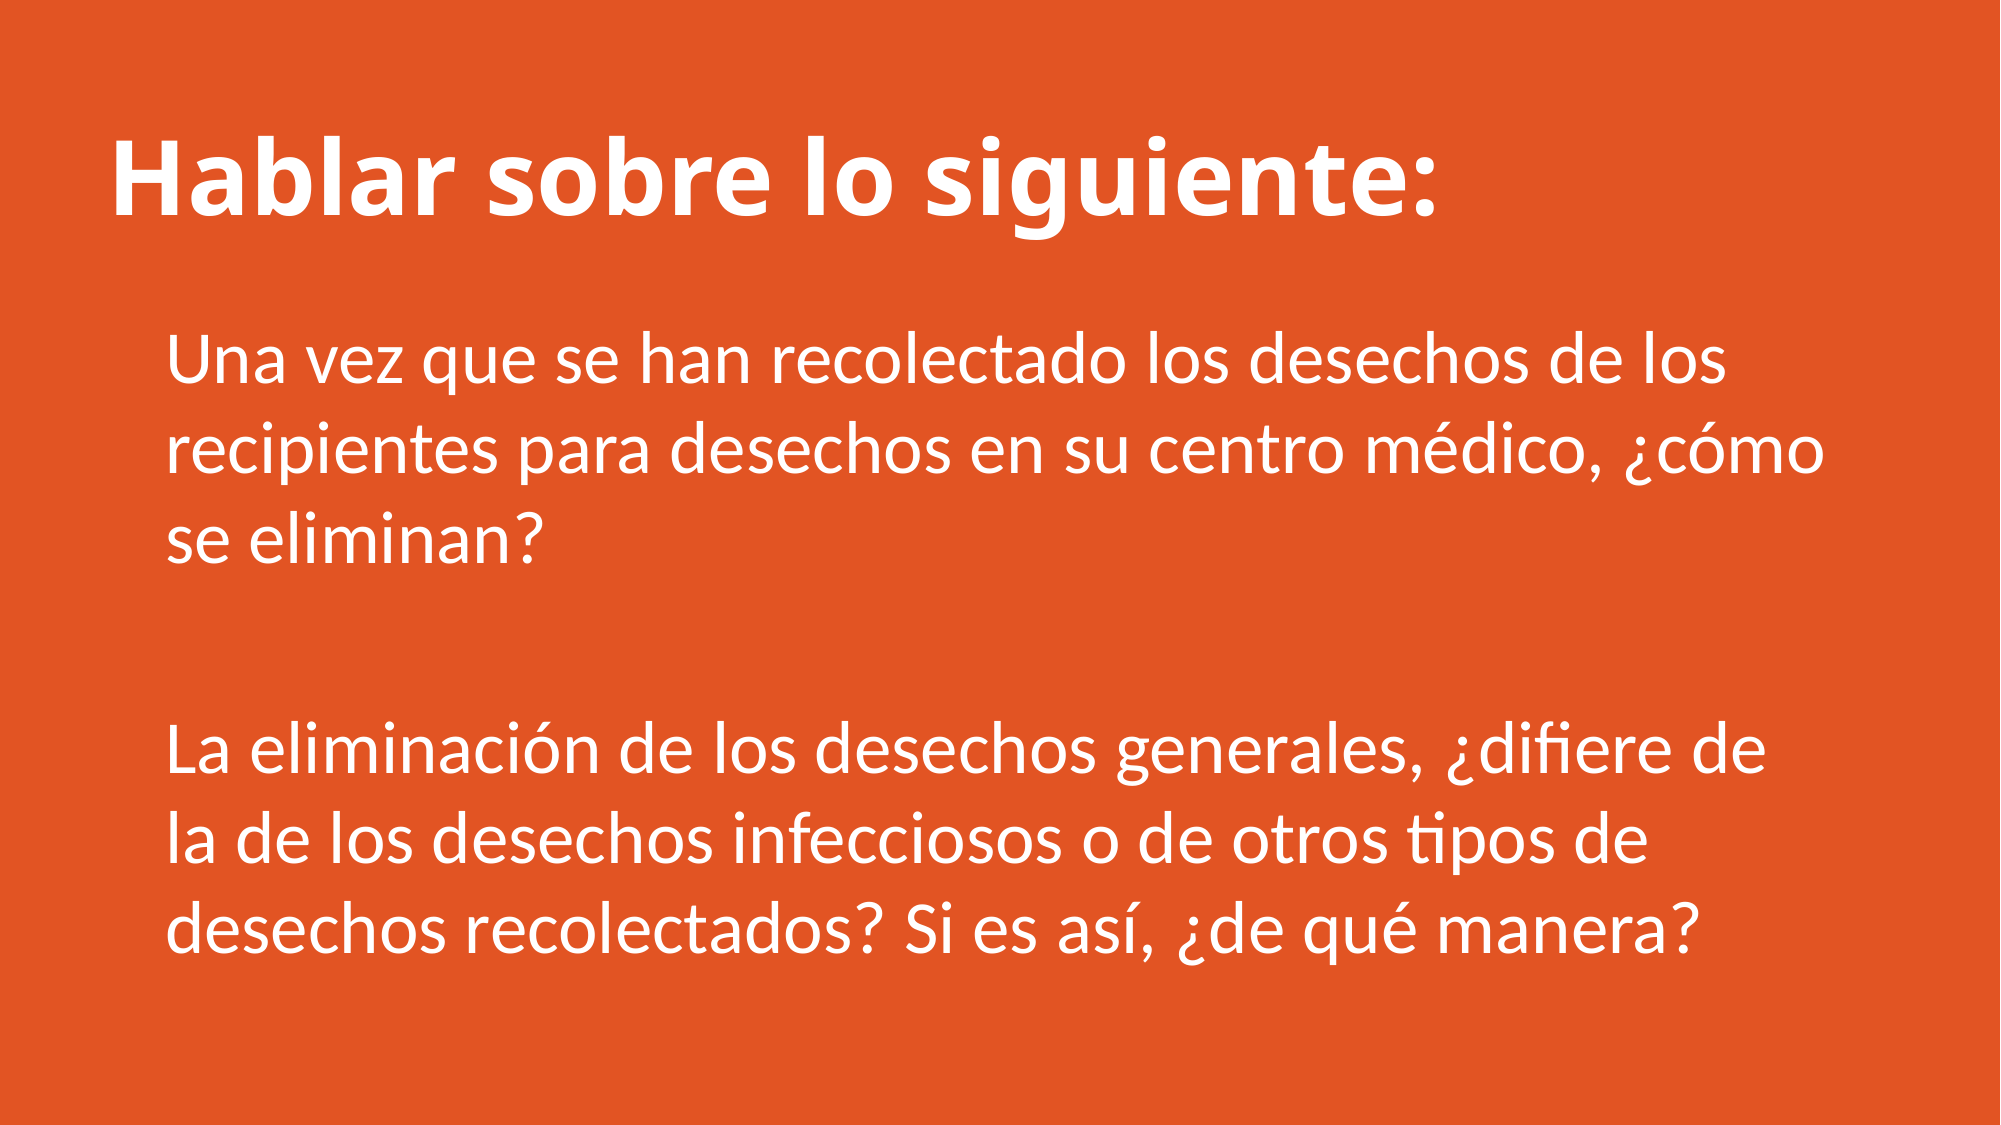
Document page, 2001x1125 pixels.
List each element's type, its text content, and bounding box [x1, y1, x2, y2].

title Hablar sobre lo siguiente: [92, 53, 1908, 244]
list Una vez que se han recolectado los desechos de los recipientes para desechos en su centro médico, ¿cómo se eliminan? La eliminación de los desechos generales, ¿difiere de la de los desechos infecciosos o de otros tipos de desechos recolectados? Si es así, ¿de qué manera? [150, 883, 1850, 977]
